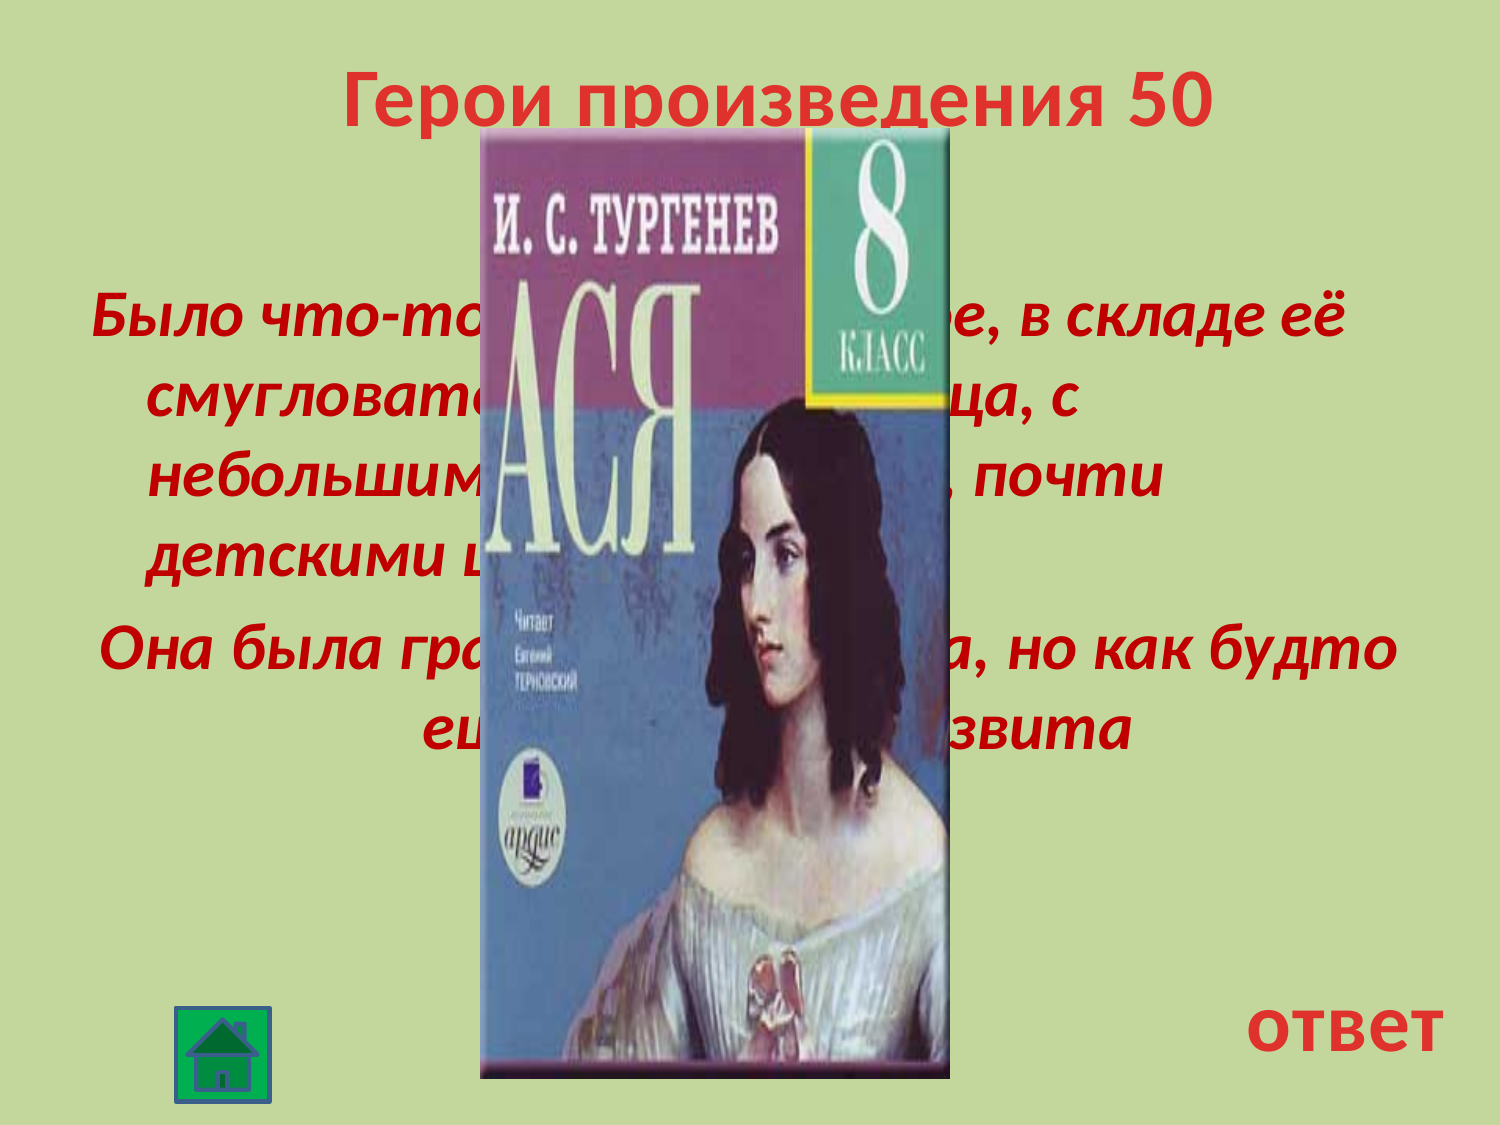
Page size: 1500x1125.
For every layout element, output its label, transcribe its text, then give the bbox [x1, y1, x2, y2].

picture [480, 128, 950, 1079]
text_box ответ [1230, 960, 1461, 1076]
text_box [174, 1006, 272, 1104]
list Было что-то своё , особенное, в складе её смугловатого круглого лица, с небольшим тонким носом, почти детскими щечками… Она была грациозно сложена, но как будто ещё не вполне развита [955, 262, 1425, 1005]
text_box Герои произведения 50 [269, 35, 1289, 151]
list Было что-то своё , особенное, в складе её смугловатого круглого лица, с небольшим тонким носом, почти детскими щечками… Она была грациозно сложена, но как будто ещё не вполне развита [75, 262, 475, 1005]
